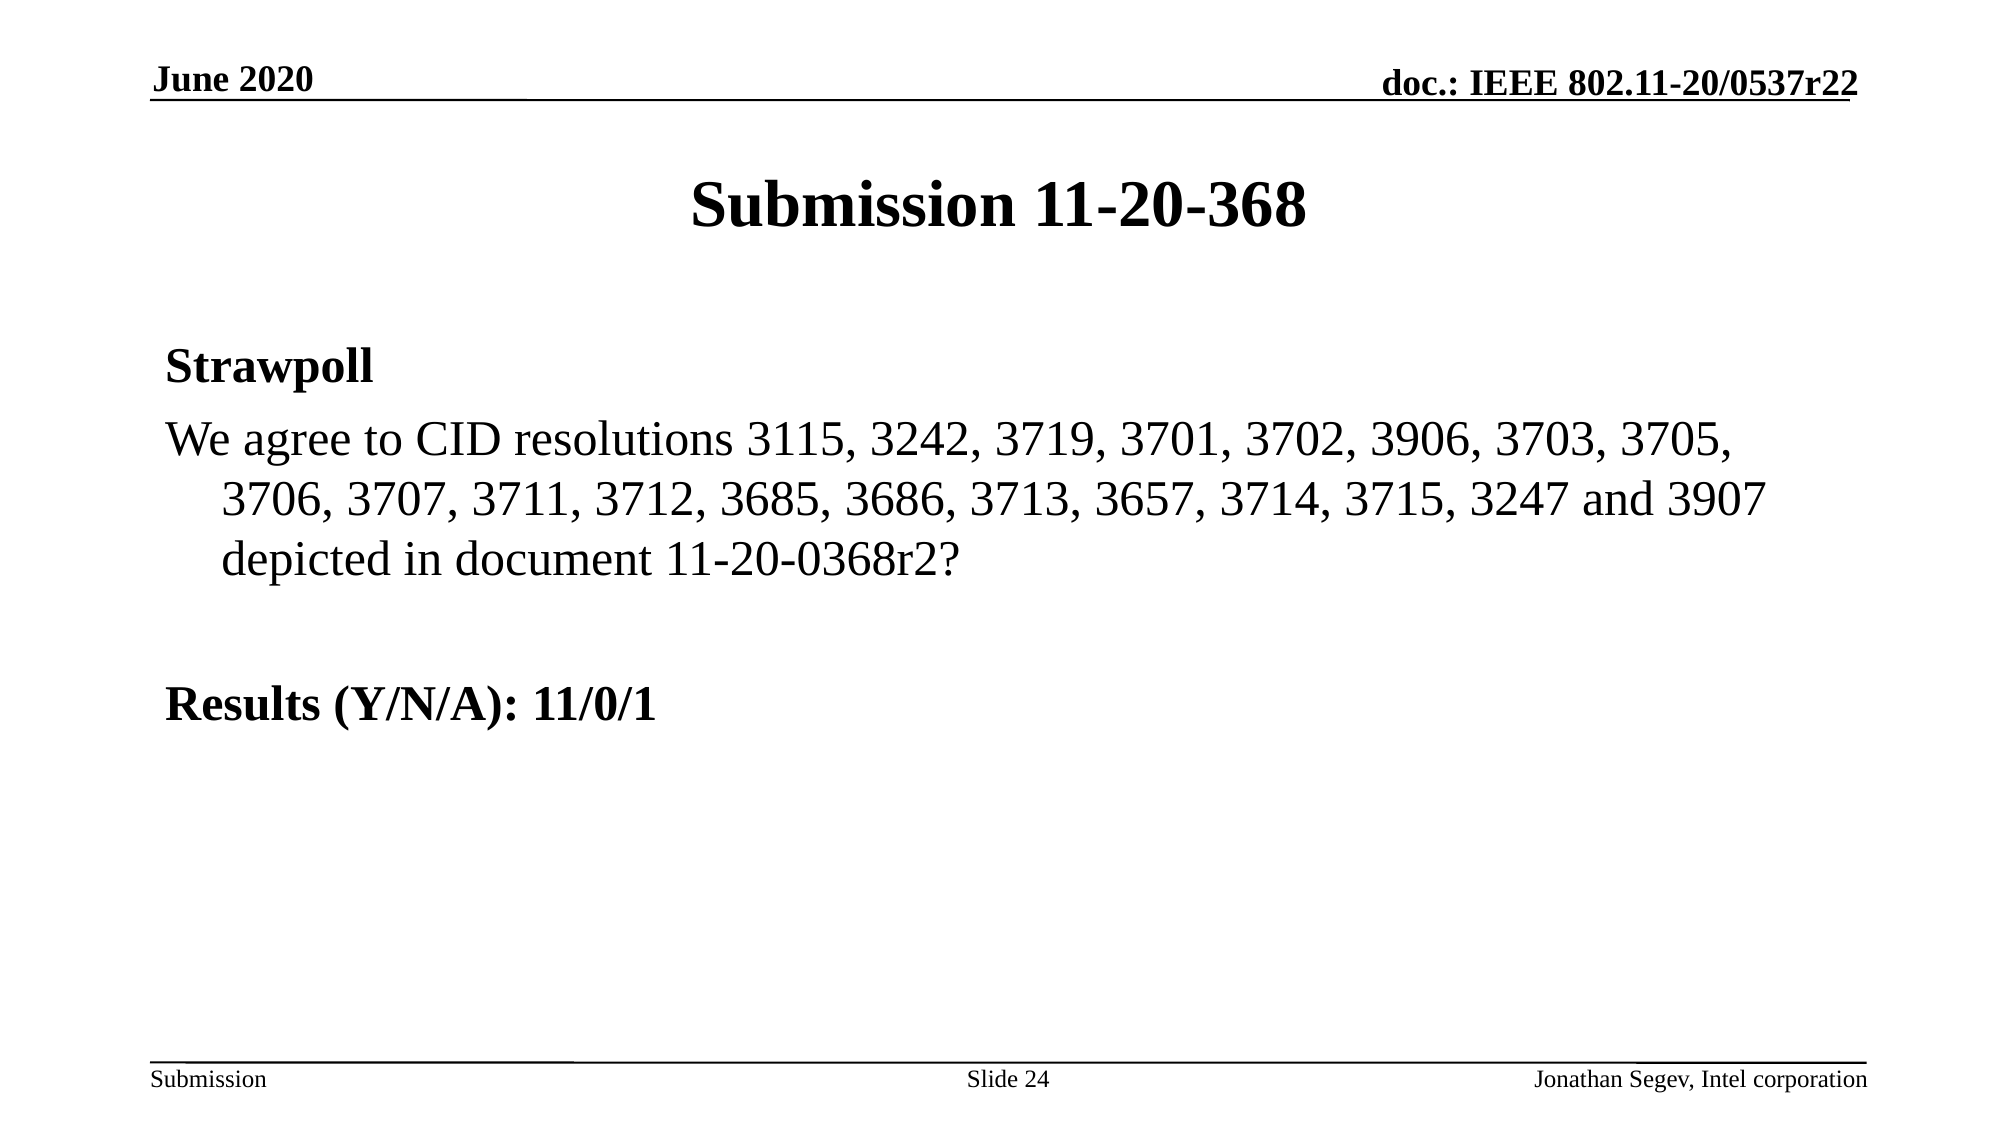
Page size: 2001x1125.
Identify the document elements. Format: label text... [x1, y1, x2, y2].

title Submission 11-20-368 [149, 112, 1850, 288]
footer Jonathan Segev, Intel corporation [1171, 1061, 1869, 1093]
list Strawpoll We agree to CID resolutions 3115, 3242, 3719, 3701, 3702, 3906, 3703, 3705, 3706, 3707, 3711, 3712, 3685, 3686, 3713, 3657, 3714, 3715, 3247 and 3907 depicted in document 11-20-0368r2? Results (Y/N/A): 11/0/1 [149, 324, 1850, 1000]
slide_number Slide 24 [950, 1061, 1067, 1123]
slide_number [152, 54, 563, 100]
